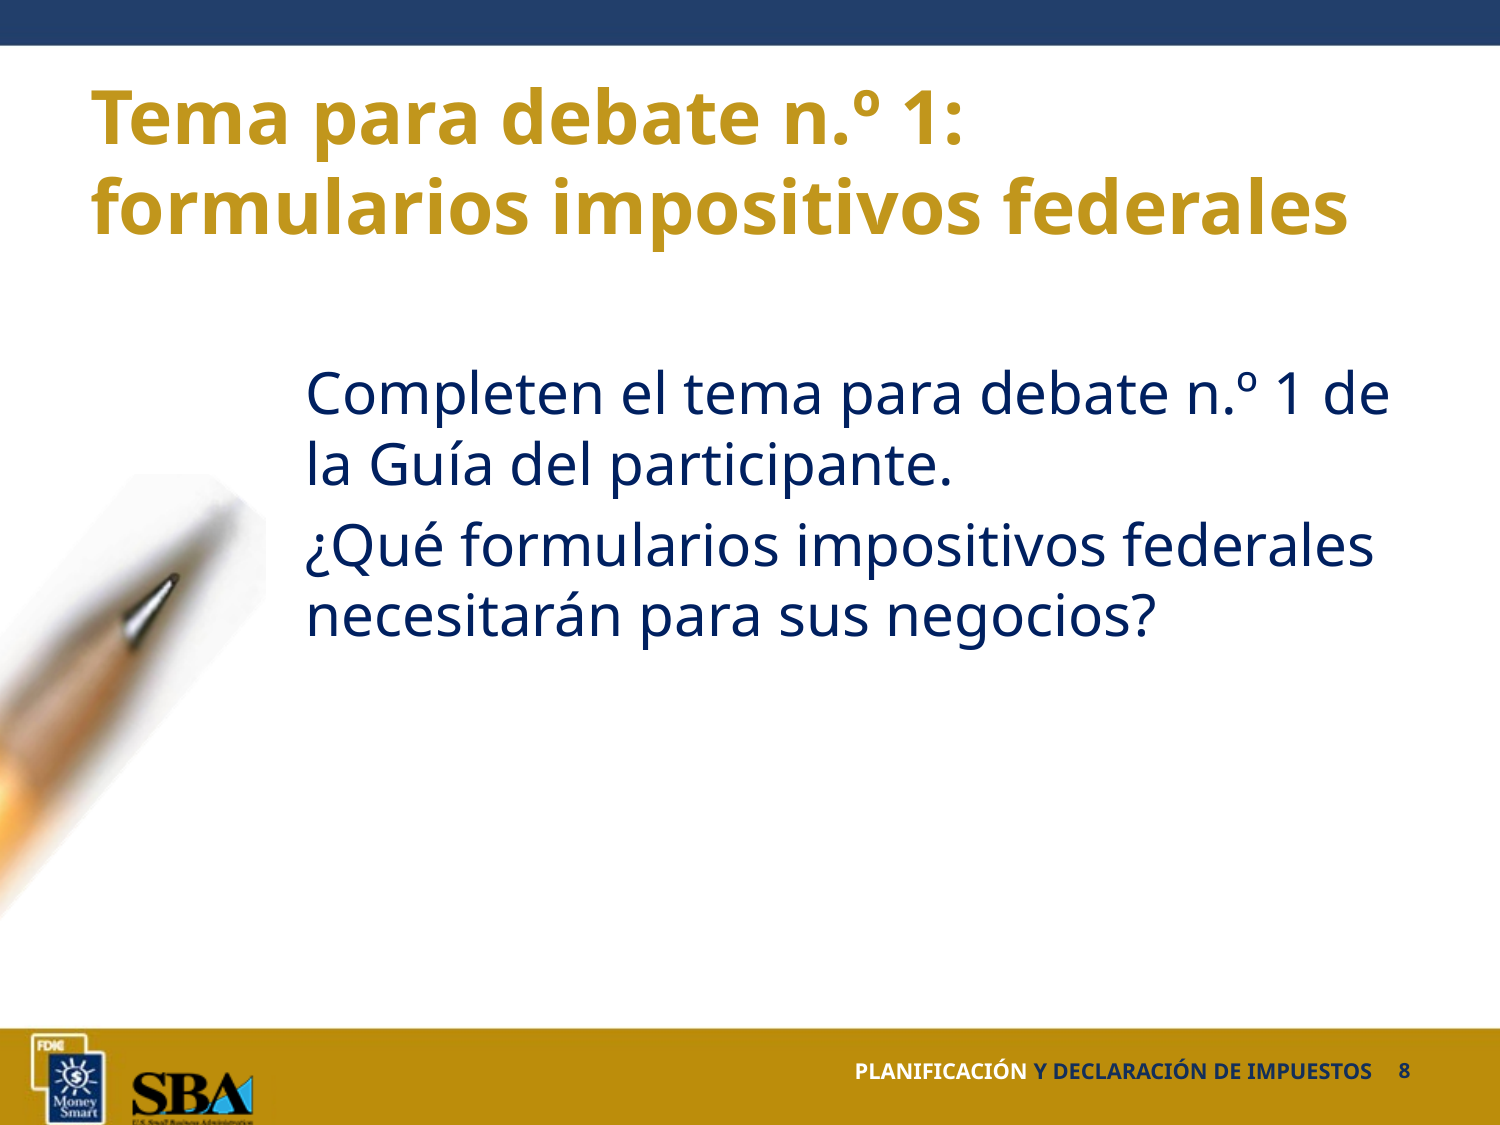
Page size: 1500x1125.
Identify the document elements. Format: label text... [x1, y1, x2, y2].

picture [0, 0, 1500, 1125]
list Completen el tema para debate n.º 1 de la Guía del participante. ¿Qué formularios impositivos federales necesitarán para sus negocios? [74, 249, 1426, 951]
title Tema para debate n.º 1: formularios impositivos federales [74, 62, 1426, 163]
